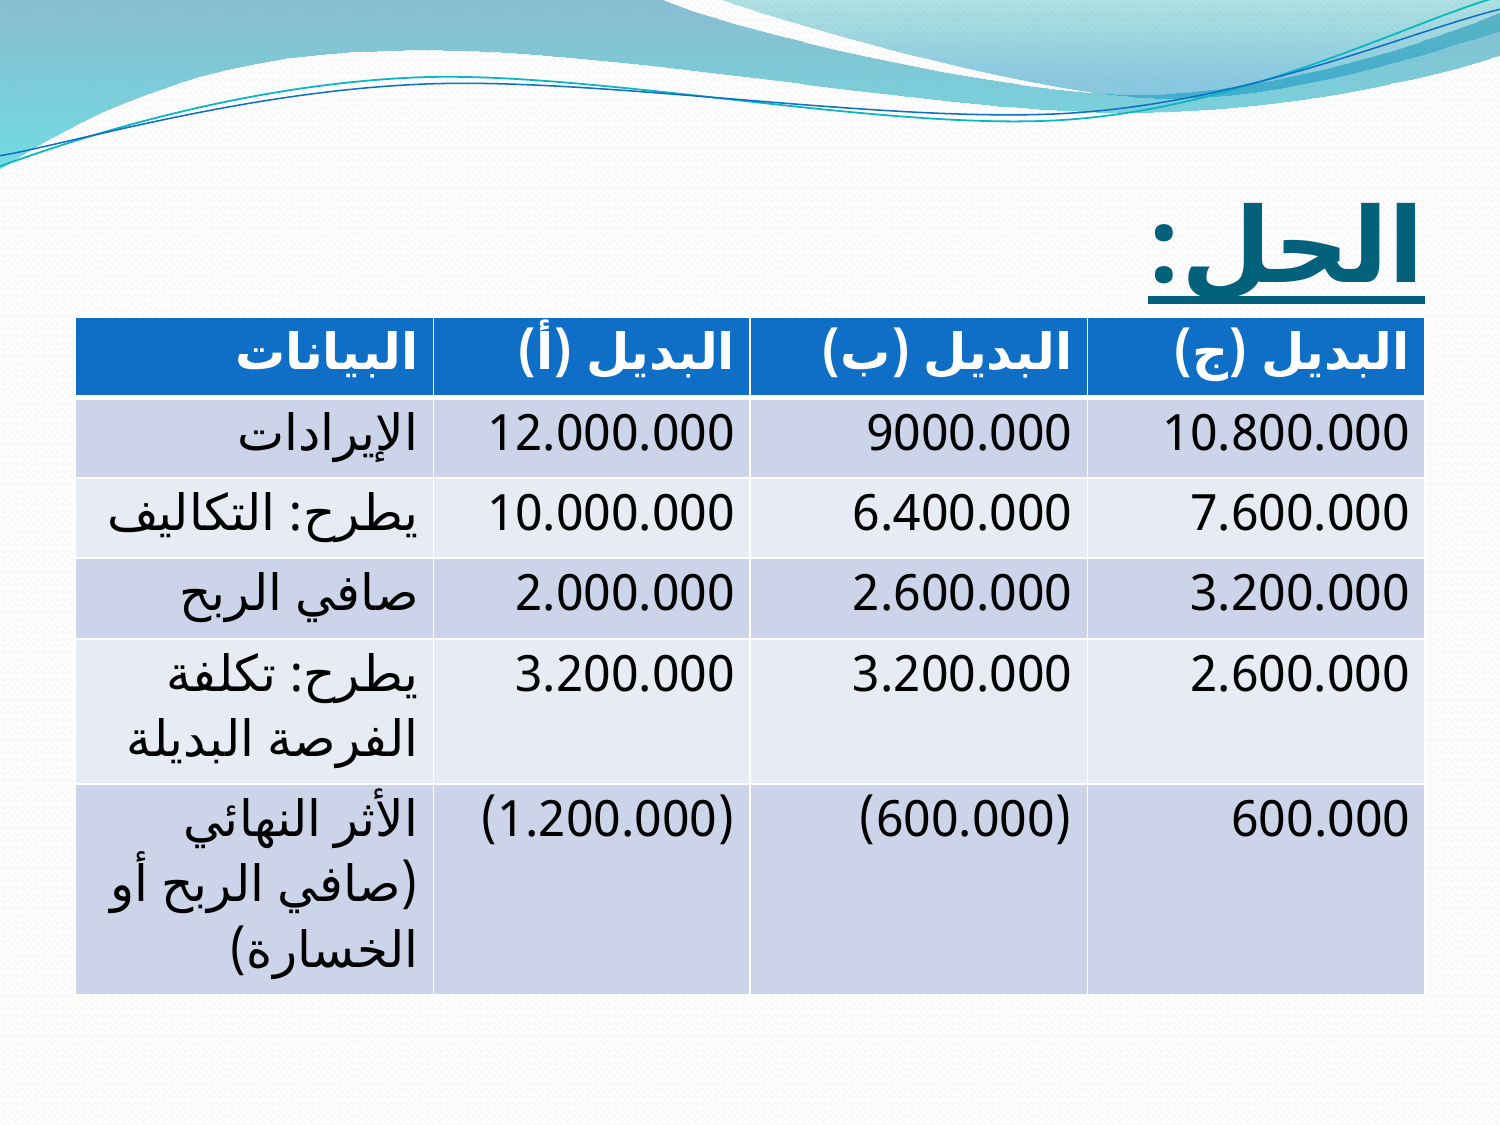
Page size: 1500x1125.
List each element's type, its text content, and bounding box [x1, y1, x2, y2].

table_cell 12.000.000 [434, 400, 749, 477]
table_header البديل (أ) [434, 318, 749, 395]
table_cell 10.800.000 [1088, 400, 1424, 477]
table_header البيانات [76, 318, 433, 395]
table_cell 6.400.000 [751, 479, 1087, 557]
table_cell الأثر النهائي (صافي الربح أو الخسارة) [76, 785, 433, 994]
table_cell يطرح: تكلفة الفرصة البديلة [76, 640, 433, 783]
table_cell (1.200.000) [434, 785, 749, 994]
table_cell 2.600.000 [1088, 640, 1424, 783]
table_cell 2.000.000 [434, 559, 749, 638]
table_cell 3.200.000 [1088, 559, 1424, 638]
table_cell صافي الربح [76, 559, 433, 638]
table_cell 3.200.000 [434, 640, 749, 783]
title الحل: [75, 115, 1425, 303]
table_cell 9000.000 [751, 400, 1087, 477]
table_cell 2.600.000 [751, 559, 1087, 638]
table_cell 7.600.000 [1088, 479, 1424, 557]
table_cell (600.000) [751, 785, 1087, 994]
table_header البديل (ج) [1088, 318, 1424, 395]
table_cell 3.200.000 [751, 640, 1087, 783]
table_cell 10.000.000 [434, 479, 749, 557]
table_header البديل (ب) [751, 318, 1087, 395]
table_cell الإيرادات [76, 400, 433, 477]
table_cell 600.000 [1088, 785, 1424, 994]
table_cell يطرح: التكاليف [76, 479, 433, 557]
